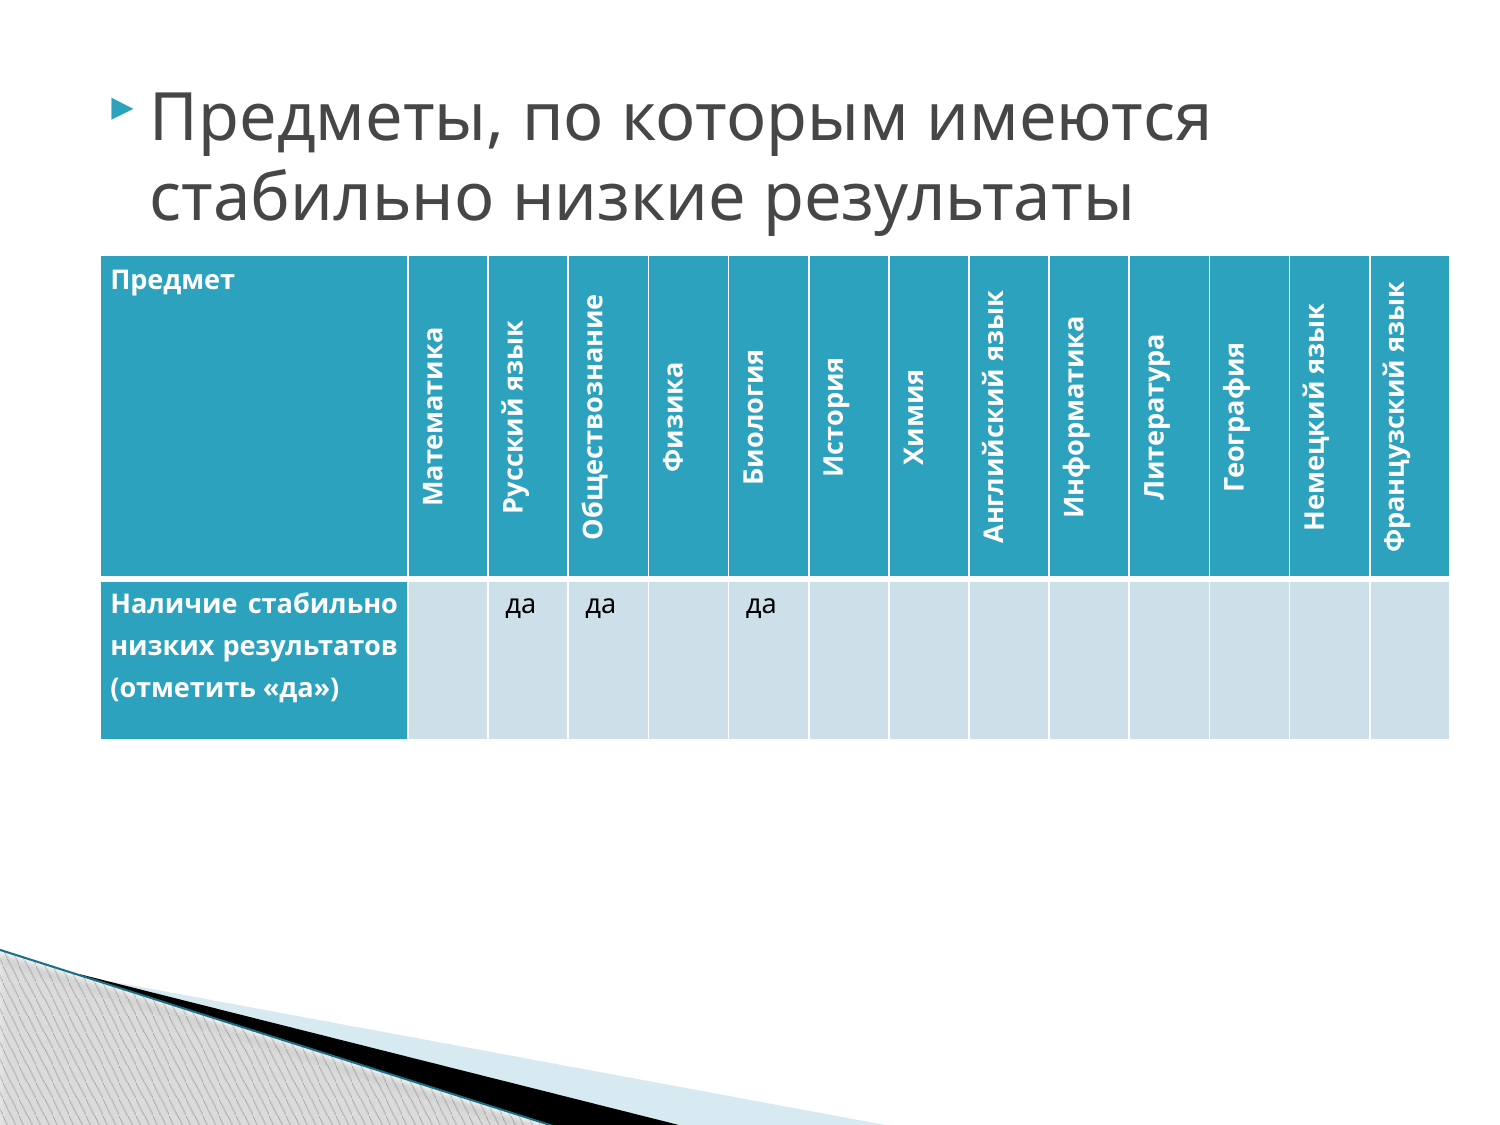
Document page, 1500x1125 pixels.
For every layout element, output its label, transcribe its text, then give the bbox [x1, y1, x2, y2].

table_cell [1050, 582, 1128, 739]
table_header Химия [890, 256, 968, 576]
table_cell [649, 582, 728, 739]
table_cell [1290, 582, 1369, 739]
table_header Немецкий язык [1290, 256, 1369, 576]
table_cell [1371, 582, 1449, 739]
table_cell [810, 582, 888, 739]
table_header Обществознание [569, 256, 648, 576]
table_header Биология [729, 256, 808, 576]
table_header География [1210, 256, 1289, 576]
table_cell да [489, 582, 567, 739]
table_cell да [569, 582, 648, 739]
table_header Английский язык [970, 256, 1048, 576]
table_header История [810, 256, 888, 576]
table_header Информатика [1050, 256, 1128, 576]
table_header Французский язык [1371, 256, 1449, 576]
table_header Русский язык [489, 256, 567, 576]
table_header Физика [649, 256, 728, 576]
table_cell [970, 582, 1048, 739]
table_cell да [729, 582, 808, 739]
table_cell [1130, 582, 1209, 739]
table_cell Наличие стабильно низких результатов (отметить «да») [101, 582, 407, 739]
table_cell [890, 582, 968, 739]
table_cell [1210, 582, 1289, 739]
table_header Предмет [101, 256, 407, 576]
table_cell [409, 582, 487, 739]
list Предметы, по которым имеются стабильно низкие результаты [75, 66, 1425, 986]
table_header Математика [409, 256, 487, 576]
table_header Литература [1130, 256, 1209, 576]
